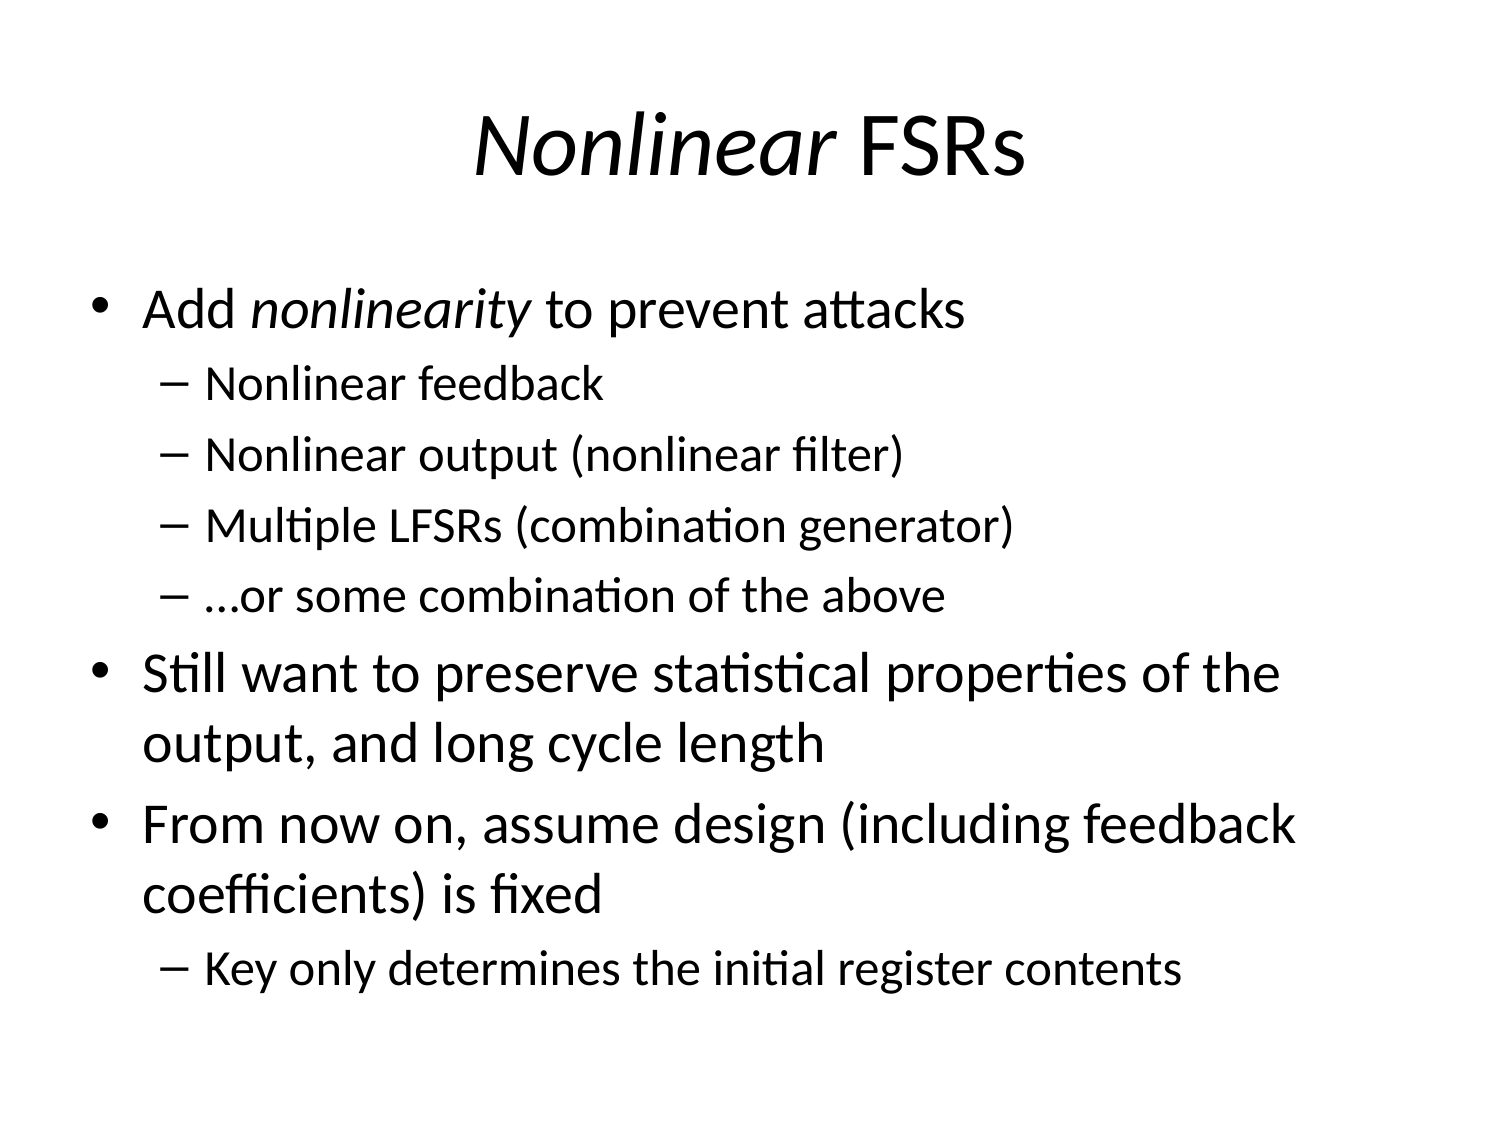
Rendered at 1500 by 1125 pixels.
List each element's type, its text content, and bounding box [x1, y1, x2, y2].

list Add nonlinearity to prevent attacks Nonlinear feedback Nonlinear output (nonlinear filter) Multiple LFSRs (combination generator) …or some combination of the above Still want to preserve statistical properties of the output, and long cycle length From now on, assume design (including feedback coefficients) is fixed Key only determines the initial register contents [75, 262, 1425, 1005]
title Nonlinear FSRs [75, 45, 1425, 233]
